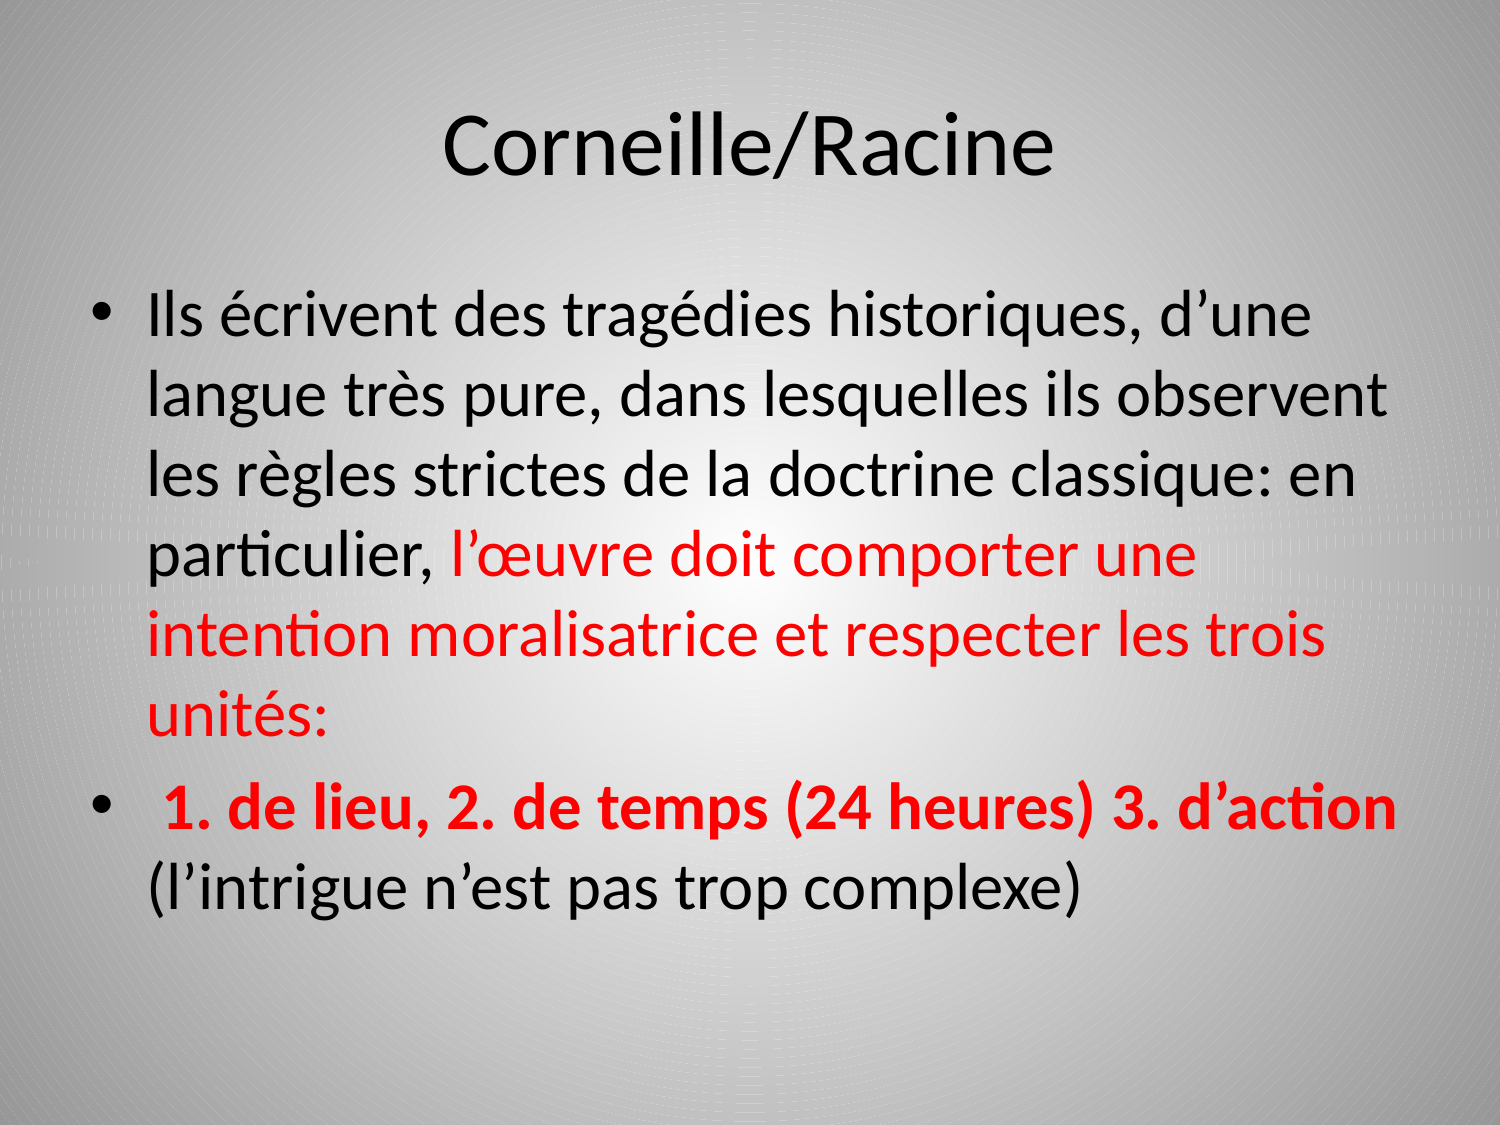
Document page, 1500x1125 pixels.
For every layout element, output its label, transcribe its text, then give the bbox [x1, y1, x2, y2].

title Corneille/Racine [75, 45, 1425, 233]
list Ils écrivent des tragédies historiques, d’une langue très pure, dans lesquelles ils observent les règles strictes de la doctrine classique: en particulier, l’œuvre doit comporter une intention moralisatrice et respecter les trois unités: 1. de lieu, 2. de temps (24 heures) 3. d’action (l’intrigue n’est pas trop complexe) [75, 262, 1425, 1005]
